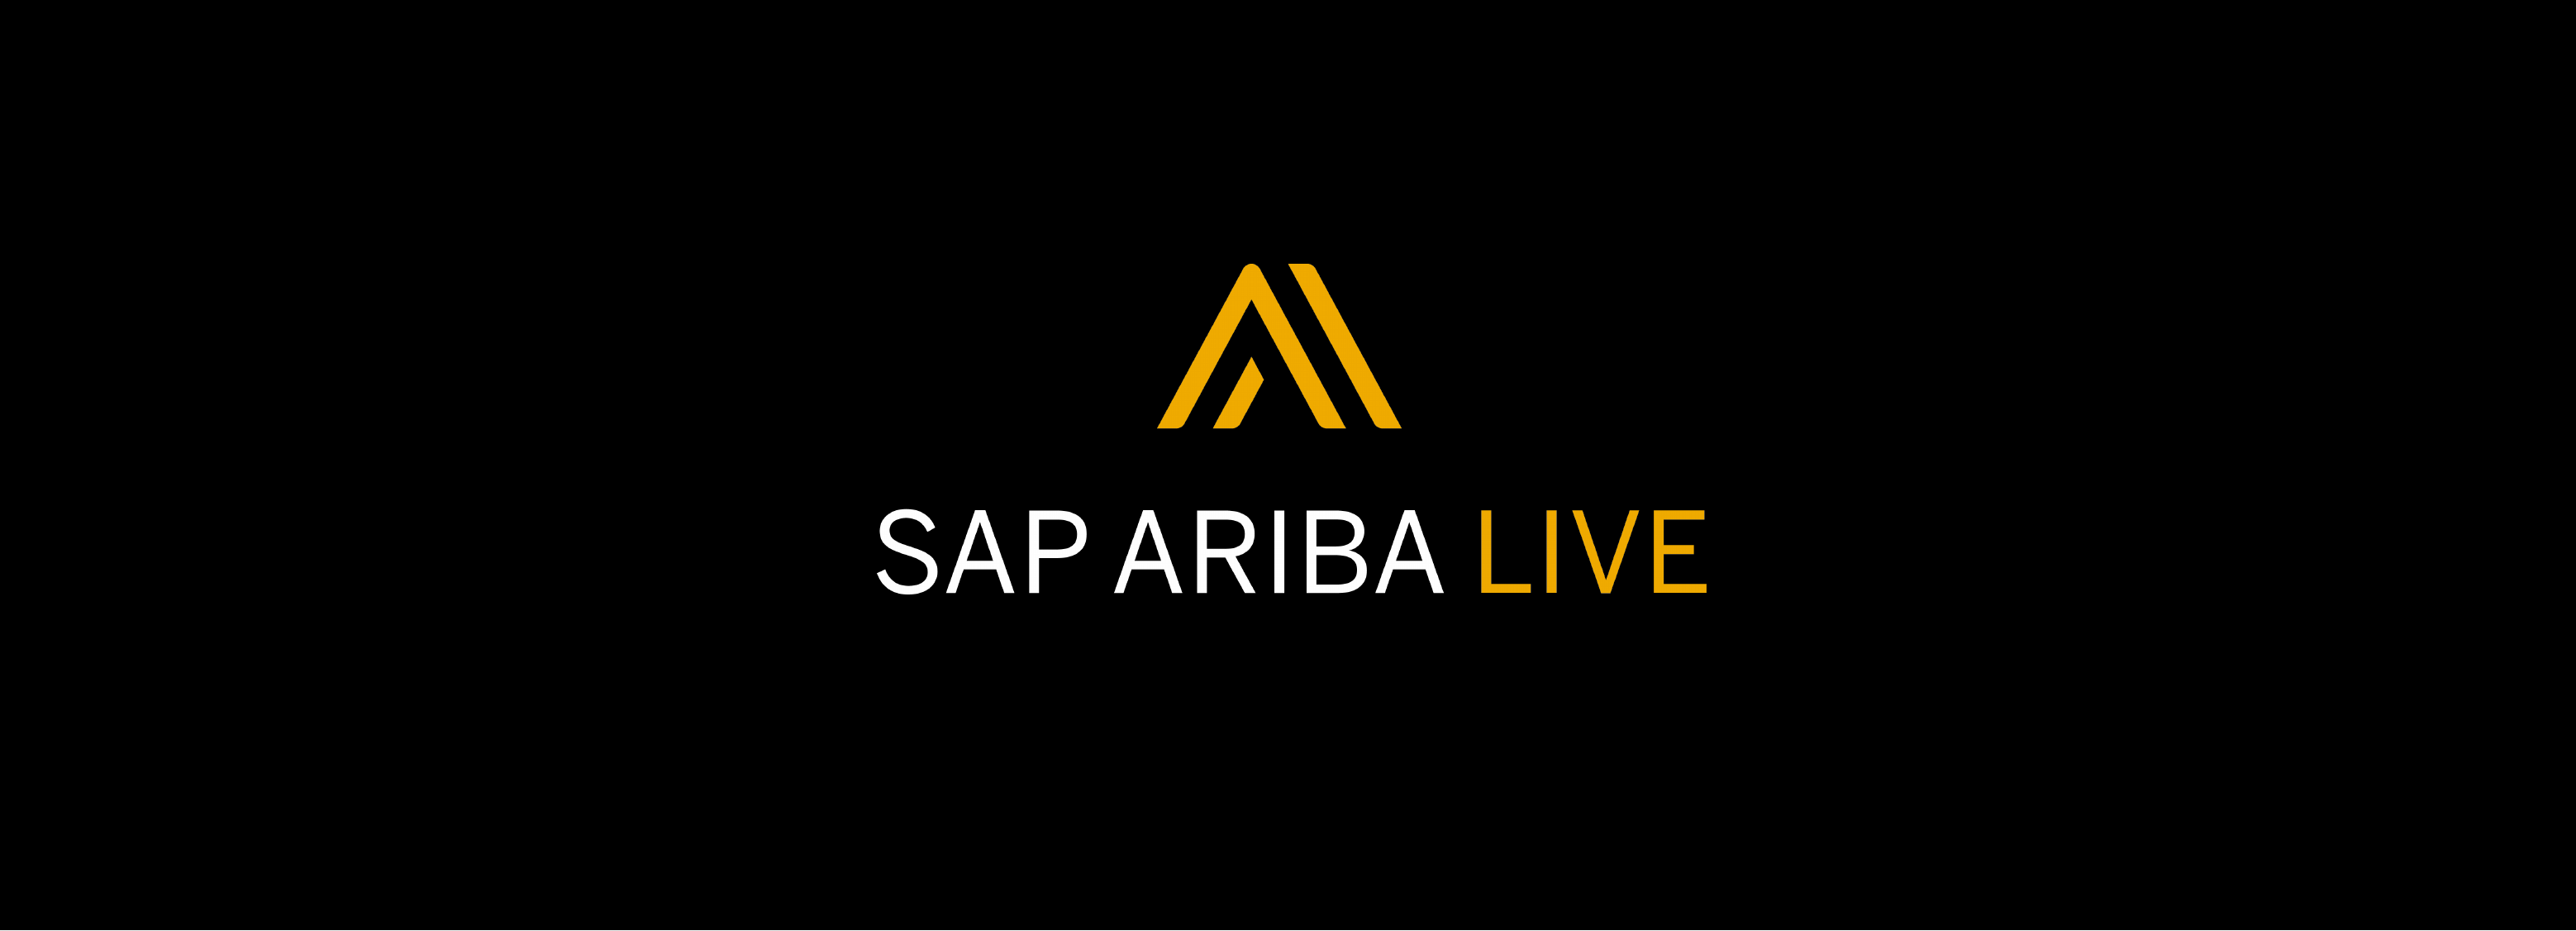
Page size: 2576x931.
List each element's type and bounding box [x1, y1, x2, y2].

picture [876, 264, 1707, 594]
